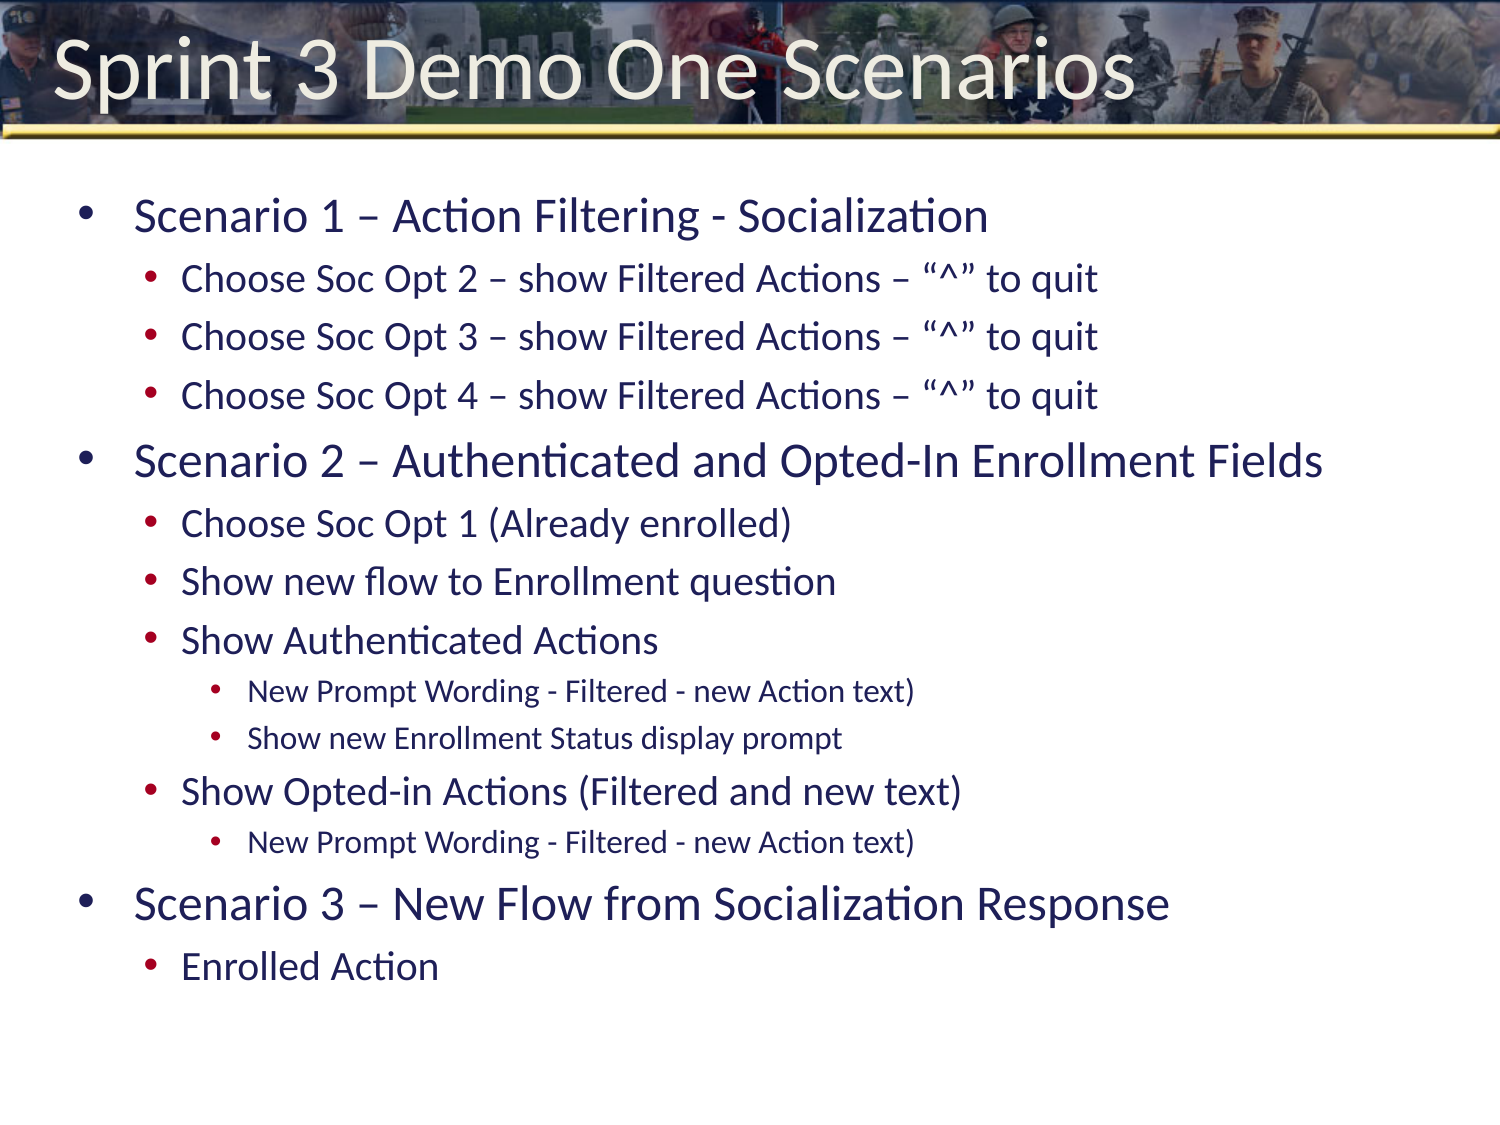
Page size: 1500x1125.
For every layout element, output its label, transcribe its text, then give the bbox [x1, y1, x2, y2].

picture [0, 0, 1500, 150]
title Sprint 3 Demo One Scenarios [37, 16, 1388, 110]
list Scenario 1 – Action Filtering - Socialization Choose Soc Opt 2 – show Filtered Actions – “^” to quit Choose Soc Opt 3 – show Filtered Actions – “^” to quit Choose Soc Opt 4 – show Filtered Actions – “^” to quit Scenario 2 – Authenticated and Opted-In Enrollment Fields Choose Soc Opt 1 (Already enrolled) Show new flow to Enrollment question Show Authenticated Actions New Prompt Wording - Filtered - new Action text) Show new Enrollment Status display prompt Show Opted-in Actions (Filtered and new text) New Prompt Wording - Filtered - new Action text) Scenario 3 – New Flow from Socialization Response Enrolled Action [62, 174, 1451, 1013]
